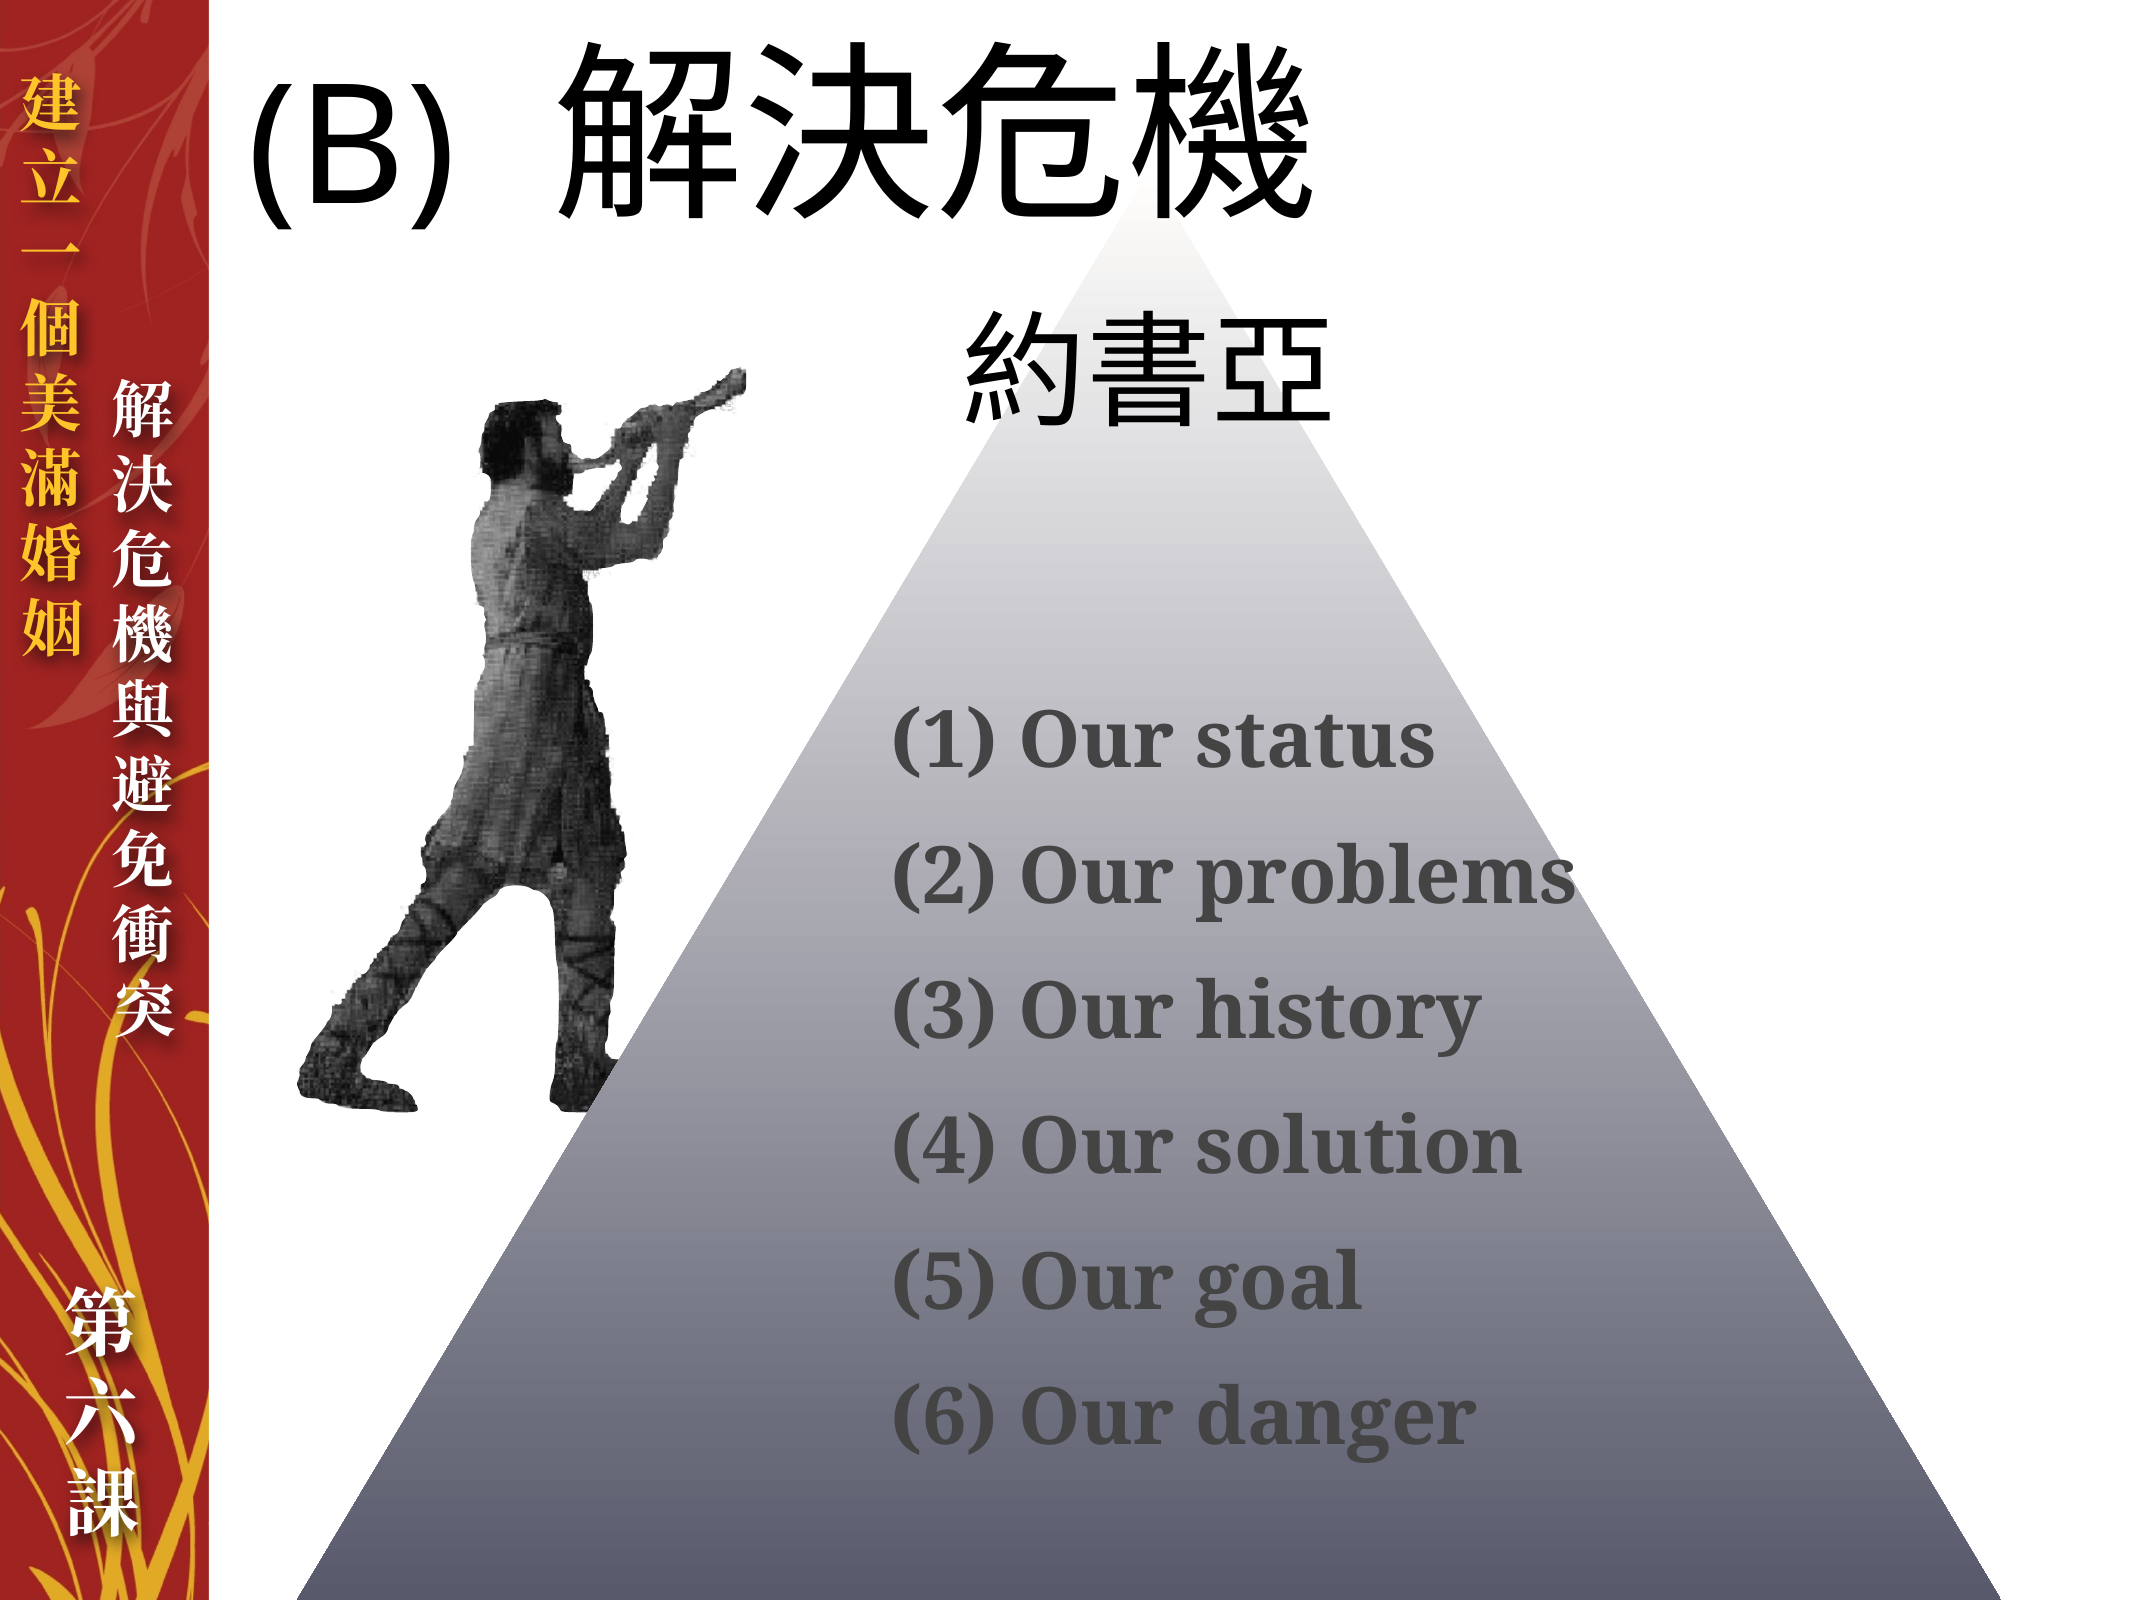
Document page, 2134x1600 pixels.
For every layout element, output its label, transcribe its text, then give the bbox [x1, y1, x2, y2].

picture [0, 0, 208, 1600]
text_box (B) 解決危機 [239, 4, 1923, 250]
text_box (1) Our status (2) Our problems (3) Our history (4) Our solution (5) Our goal (6) Our danger [882, 639, 1789, 1469]
text_box [297, 450, 2002, 1600]
picture [296, 361, 747, 1117]
text_box 約書亞 [953, 250, 1345, 450]
